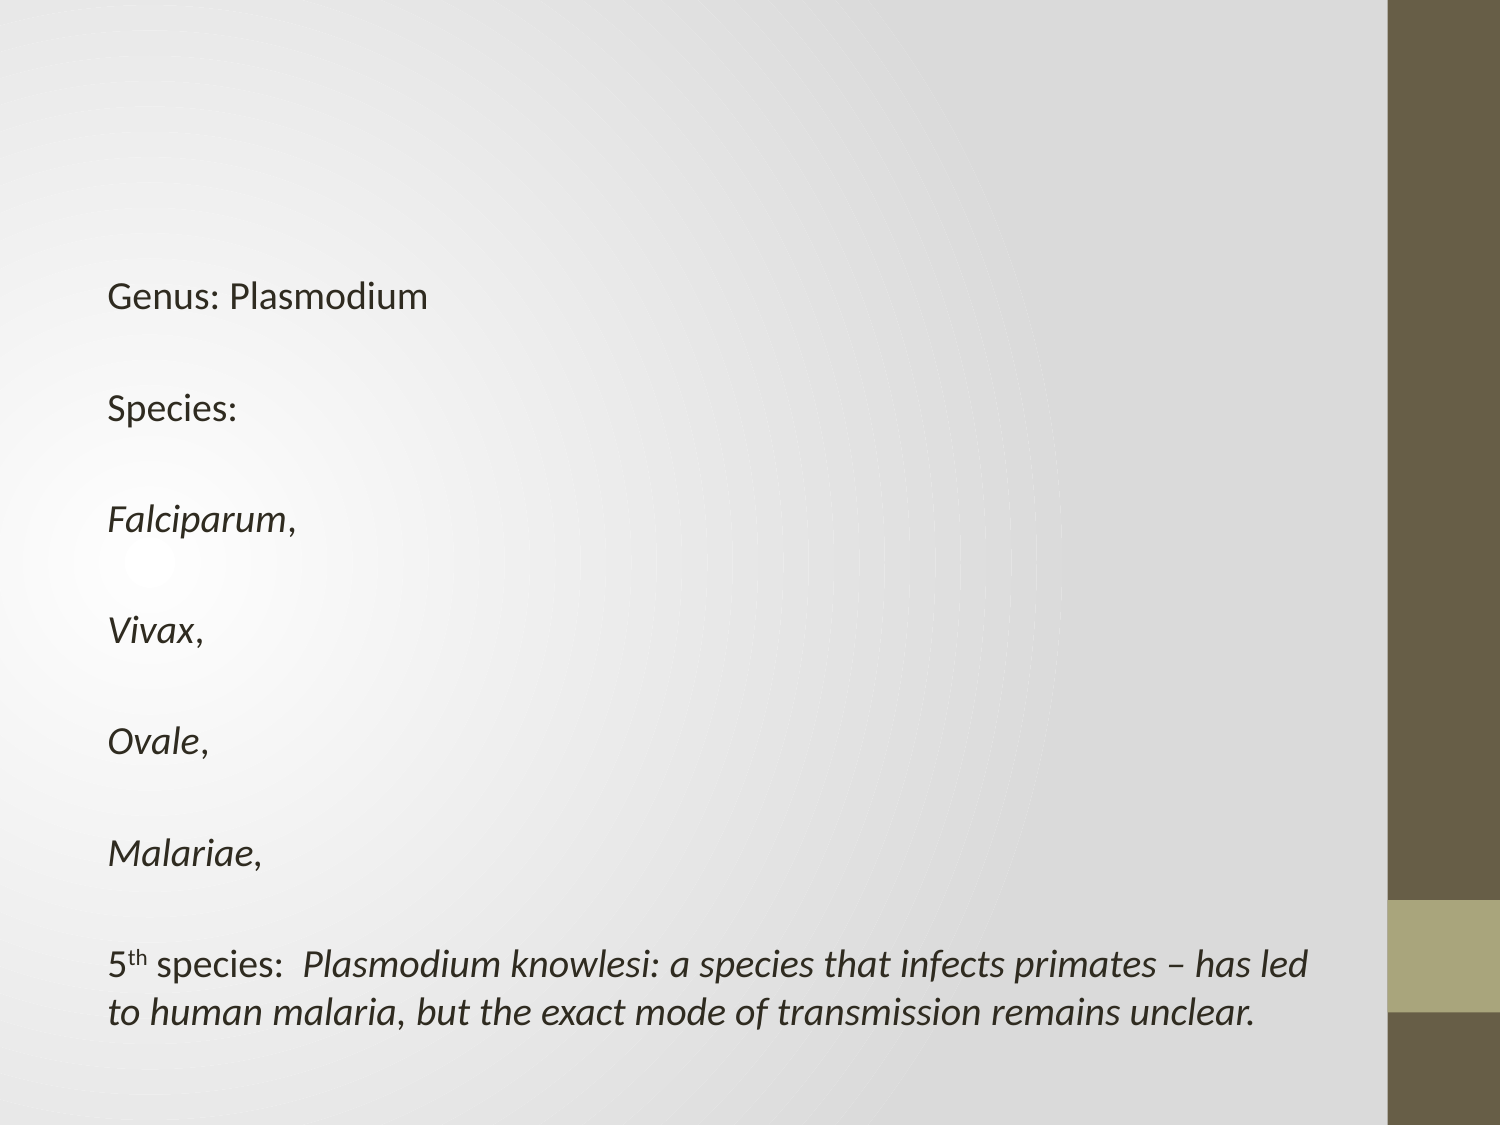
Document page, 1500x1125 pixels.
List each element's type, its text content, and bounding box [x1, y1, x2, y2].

list Genus: Plasmodium Species: Falciparum, Vivax, Ovale, Malariae, 5th species: Plasmodium knowlesi: a species that infects primates – has led to human malaria, but the exact mode of transmission remains unclear. [75, 262, 1325, 1050]
